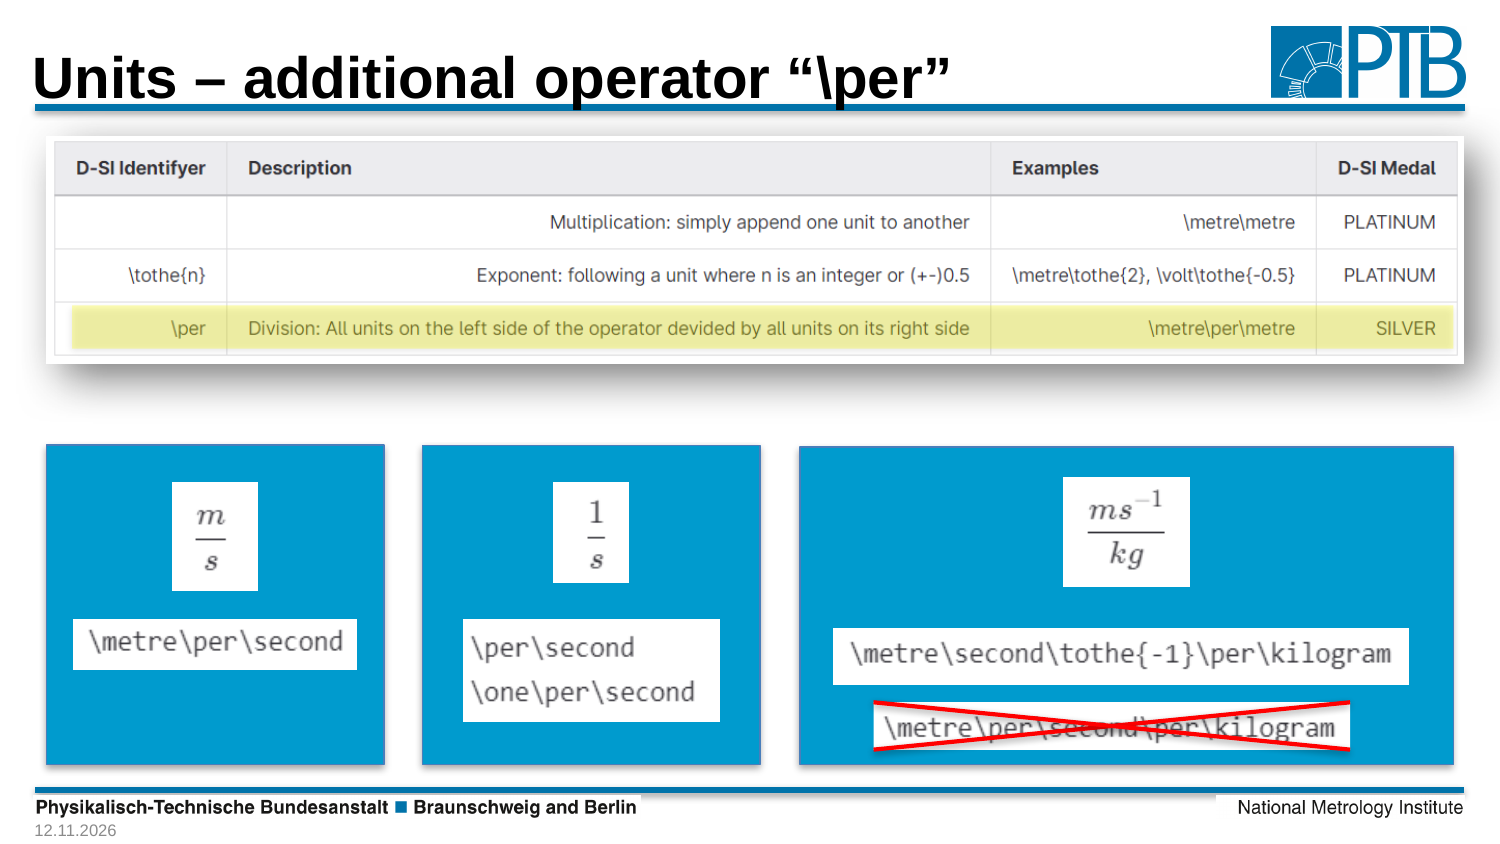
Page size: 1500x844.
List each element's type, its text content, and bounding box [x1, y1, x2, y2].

picture [1459, 26, 1467, 75]
picture [1459, 80, 1467, 98]
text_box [46, 444, 1454, 765]
picture [1216, 795, 1465, 819]
picture [33, 795, 641, 815]
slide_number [19, 815, 669, 844]
picture [46, 136, 1464, 364]
title Units – additional operator “\per” [17, 26, 1459, 123]
